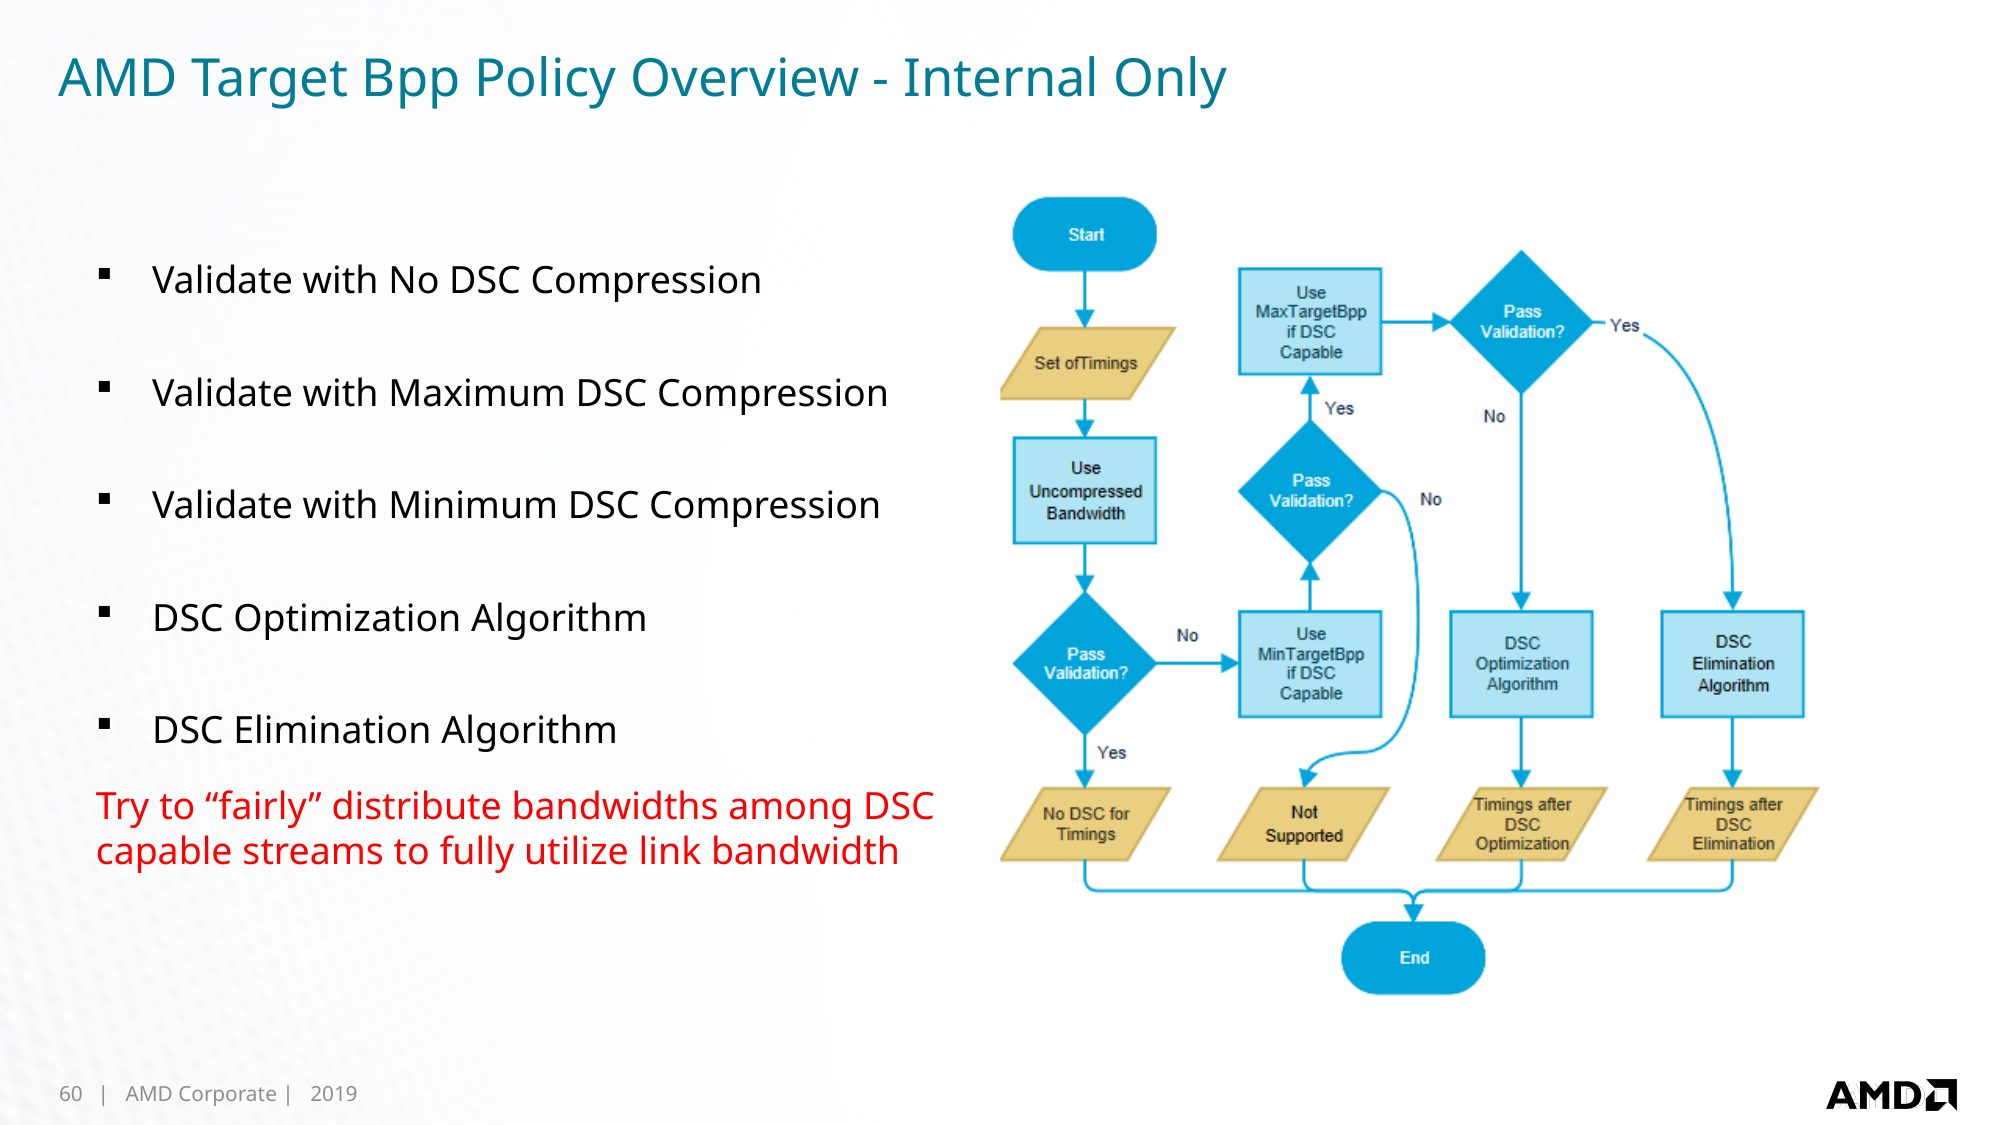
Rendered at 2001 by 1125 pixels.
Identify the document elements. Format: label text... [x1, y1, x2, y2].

text_box Try to “fairly” distribute bandwidths among DSC capable streams to fully utilize link bandwidth [81, 774, 983, 880]
text_box Validate with No DSC Compression Validate with Maximum DSC Compression Validate with Minimum DSC Compression DSC Optimization Algorithm DSC Elimination Algorithm [81, 181, 922, 759]
footer | AMD Corporate | 2019 [98, 1065, 773, 1125]
slide_number 60 [0, 1065, 98, 1125]
picture [0, 0, 2000, 1125]
title AMD Target Bpp Policy Overview - Internal Only [43, 43, 1957, 116]
